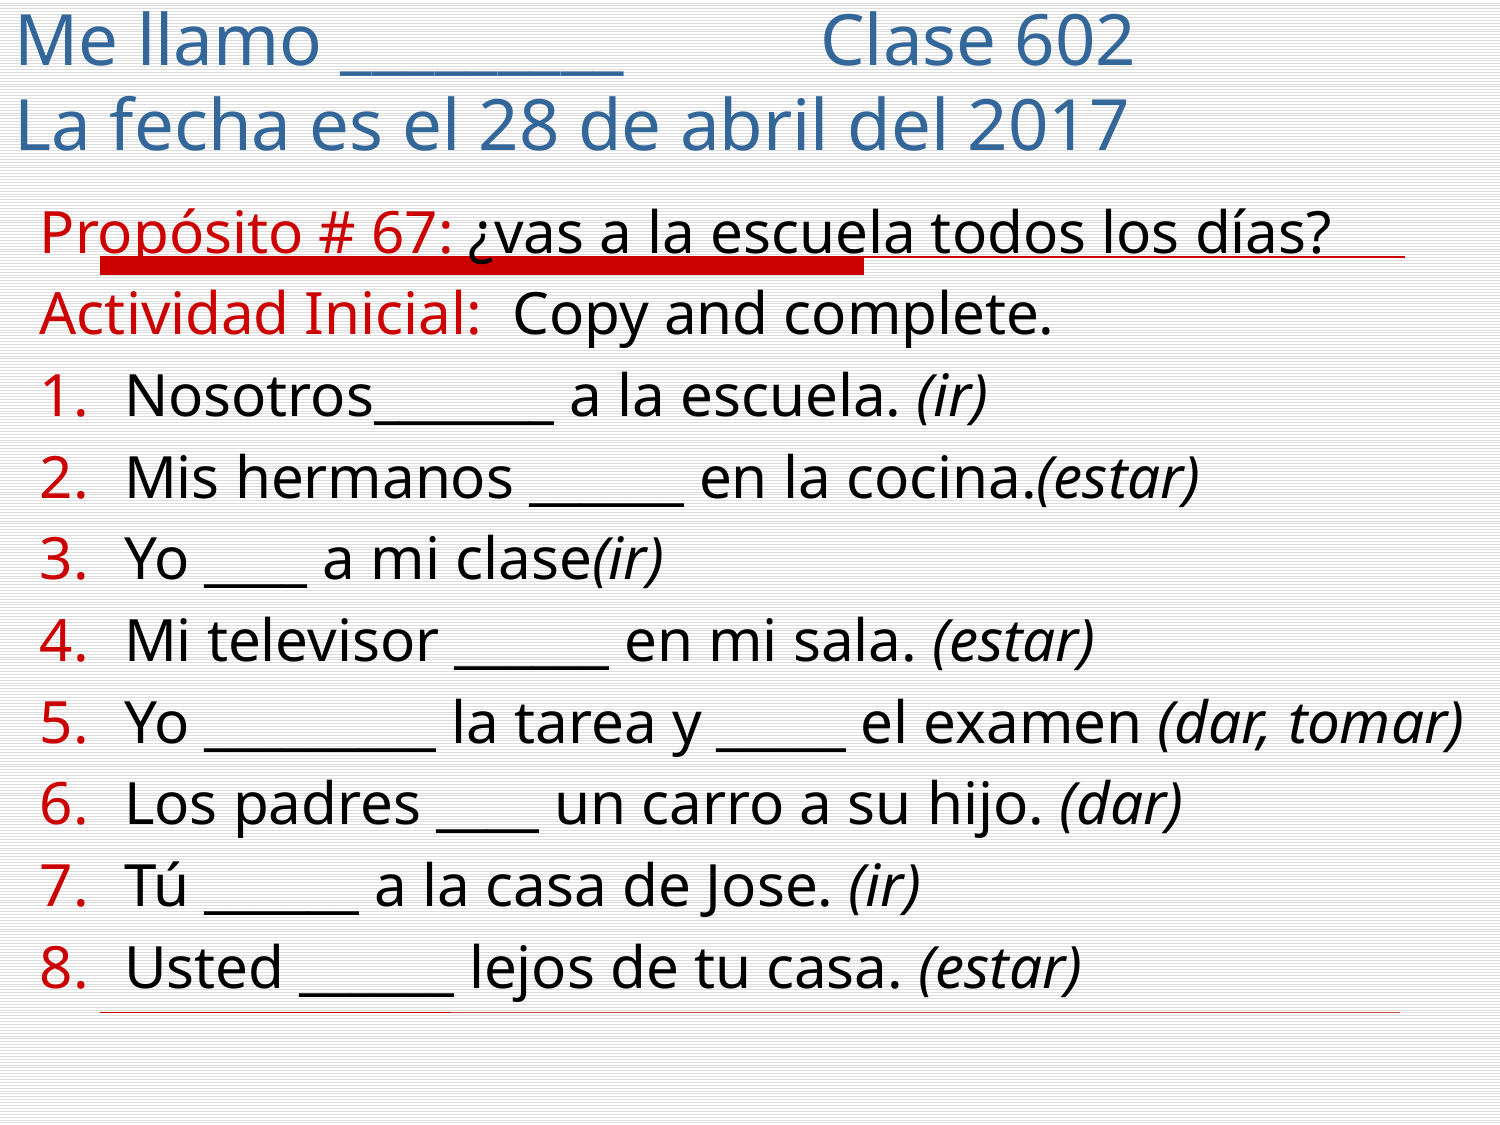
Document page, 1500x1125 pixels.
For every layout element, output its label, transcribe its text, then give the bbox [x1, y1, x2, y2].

text_box Propósito # 67: ¿vas a la escuela todos los días? Actividad Inicial: Copy and complete. Nosotros_______ a la escuela. (ir) Mis hermanos ______ en la cocina.(estar) Yo ____ a mi clase(ir) Mi televisor ______ en mi sala. (estar) Yo _________ la tarea y _____ el examen (dar, tomar) Los padres ____ un carro a su hijo. (dar) Tú ______ a la casa de Jose. (ir) Usted ______ lejos de tu casa. (estar) [24, 187, 1500, 1025]
text_box Me llamo _________ Clase 602 La fecha es el 28 de abril del 2017 [0, 0, 1500, 187]
